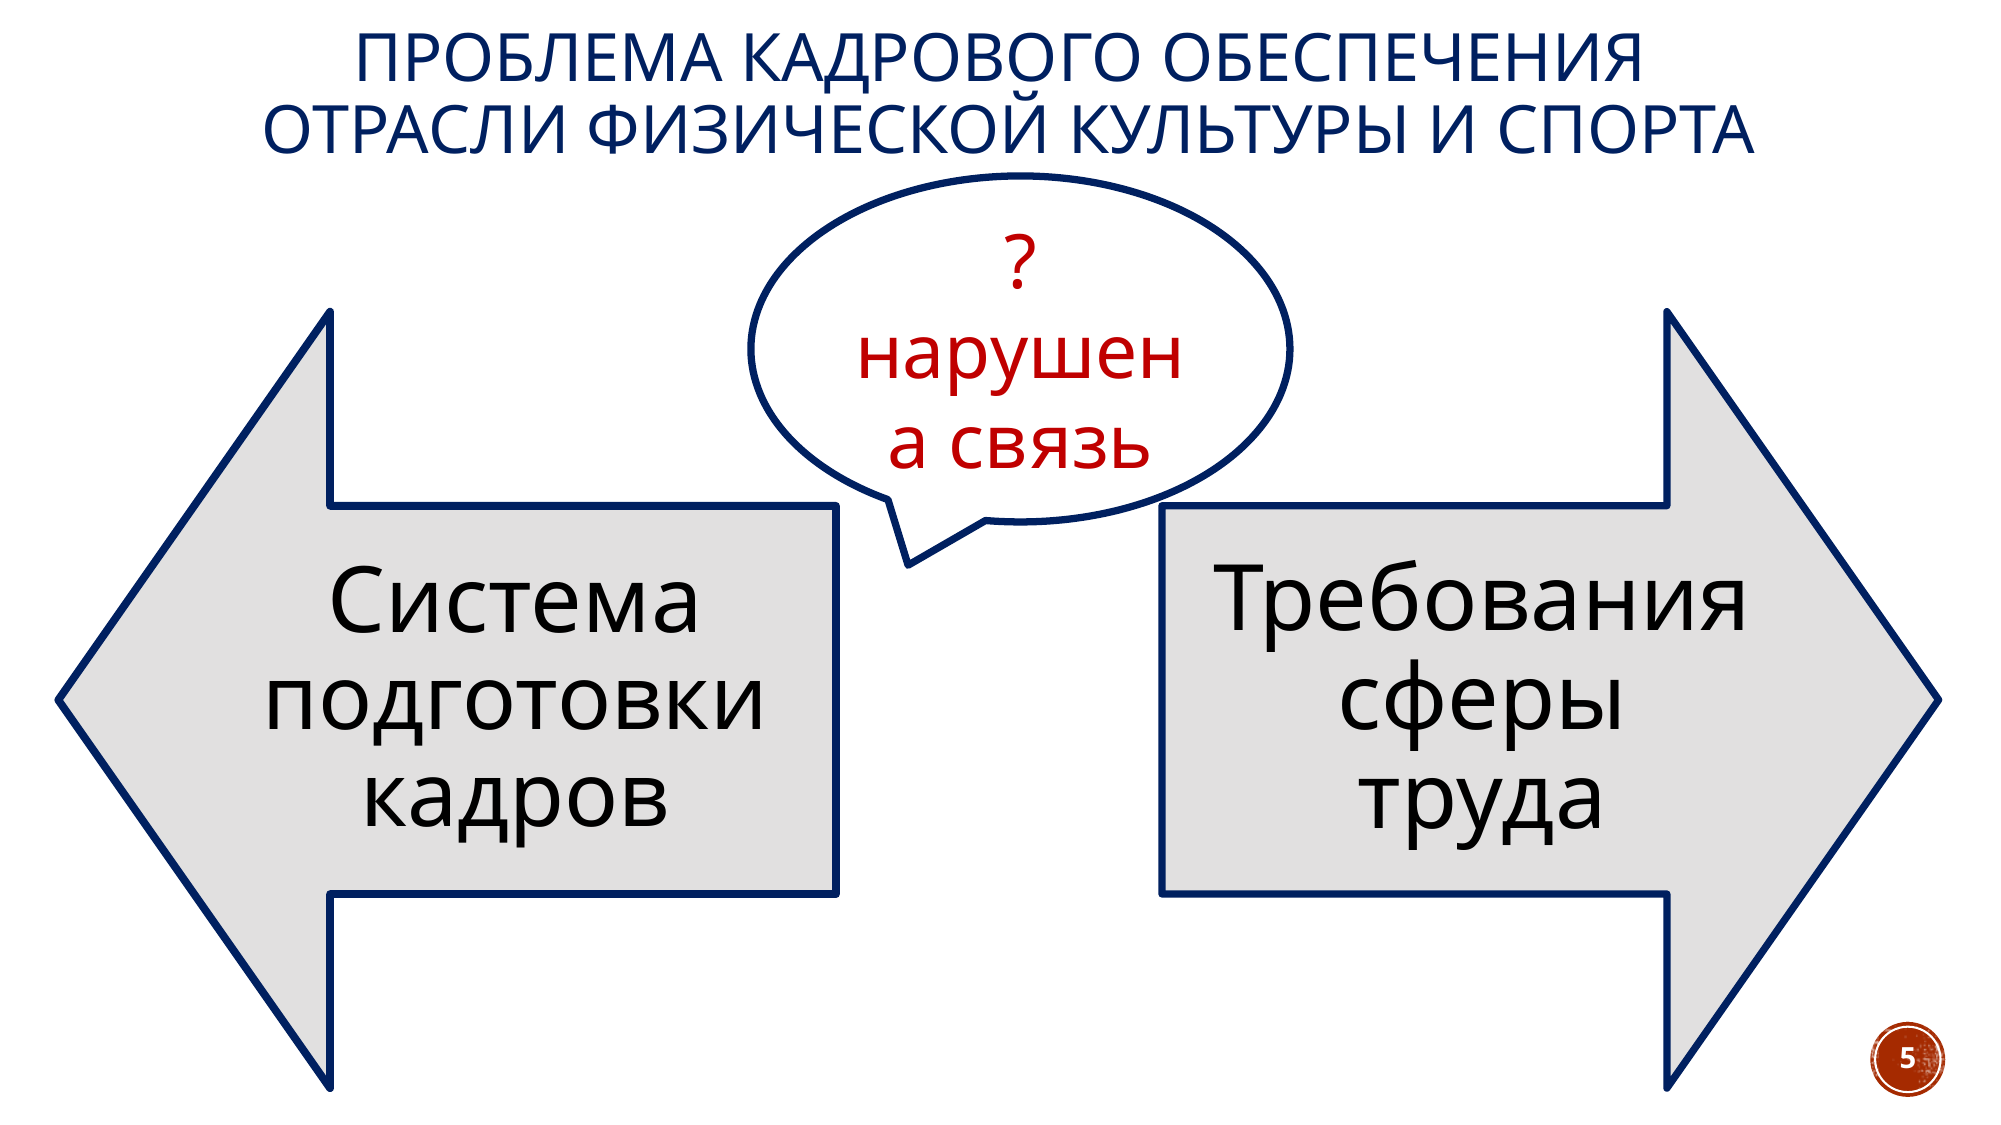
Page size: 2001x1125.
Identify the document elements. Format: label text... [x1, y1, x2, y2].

slide_number 5 [1940, 1028, 1961, 1089]
title Проблема кадрового обеспечения отрасли физической культуры и спорта [27, 15, 1974, 176]
text_box ? нарушена связь [757, 174, 1284, 309]
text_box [63, 311, 1940, 1086]
